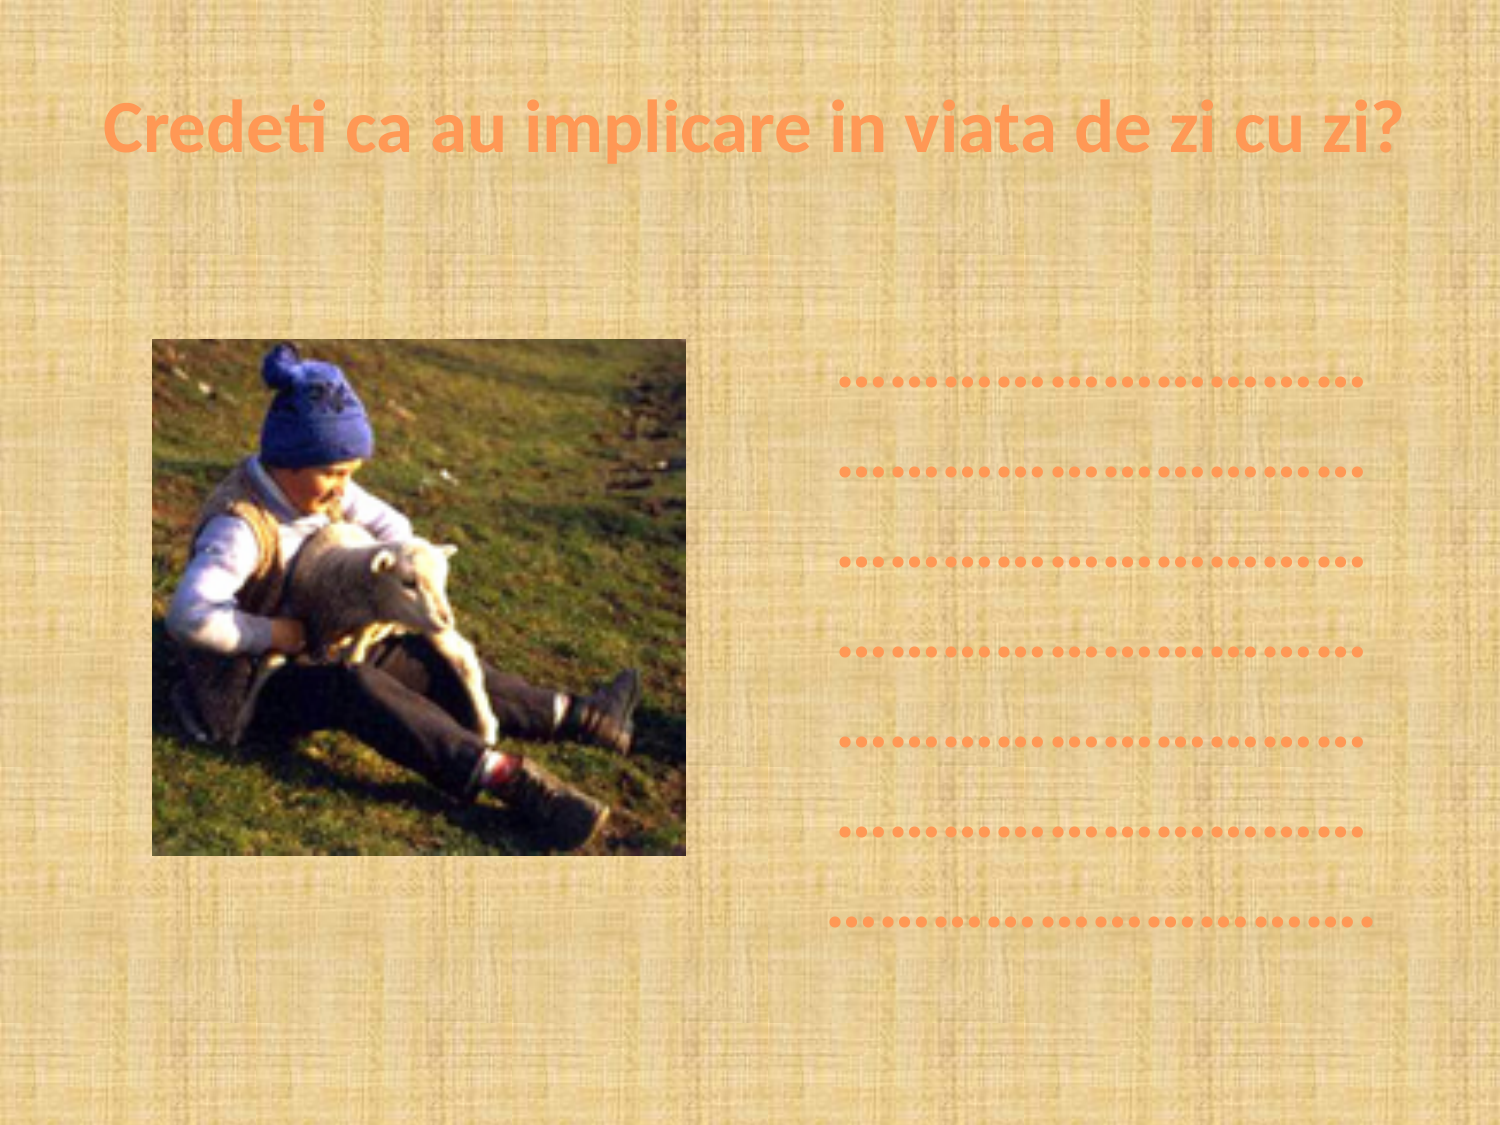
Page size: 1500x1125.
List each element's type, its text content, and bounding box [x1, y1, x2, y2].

text_box …………………………………………………………………………………………………………………………………………………………………………………………. [808, 304, 1395, 950]
picture [0, 0, 1500, 1125]
text_box Credeti ca au implicare in viata de zi cu zi? [88, 70, 1423, 176]
